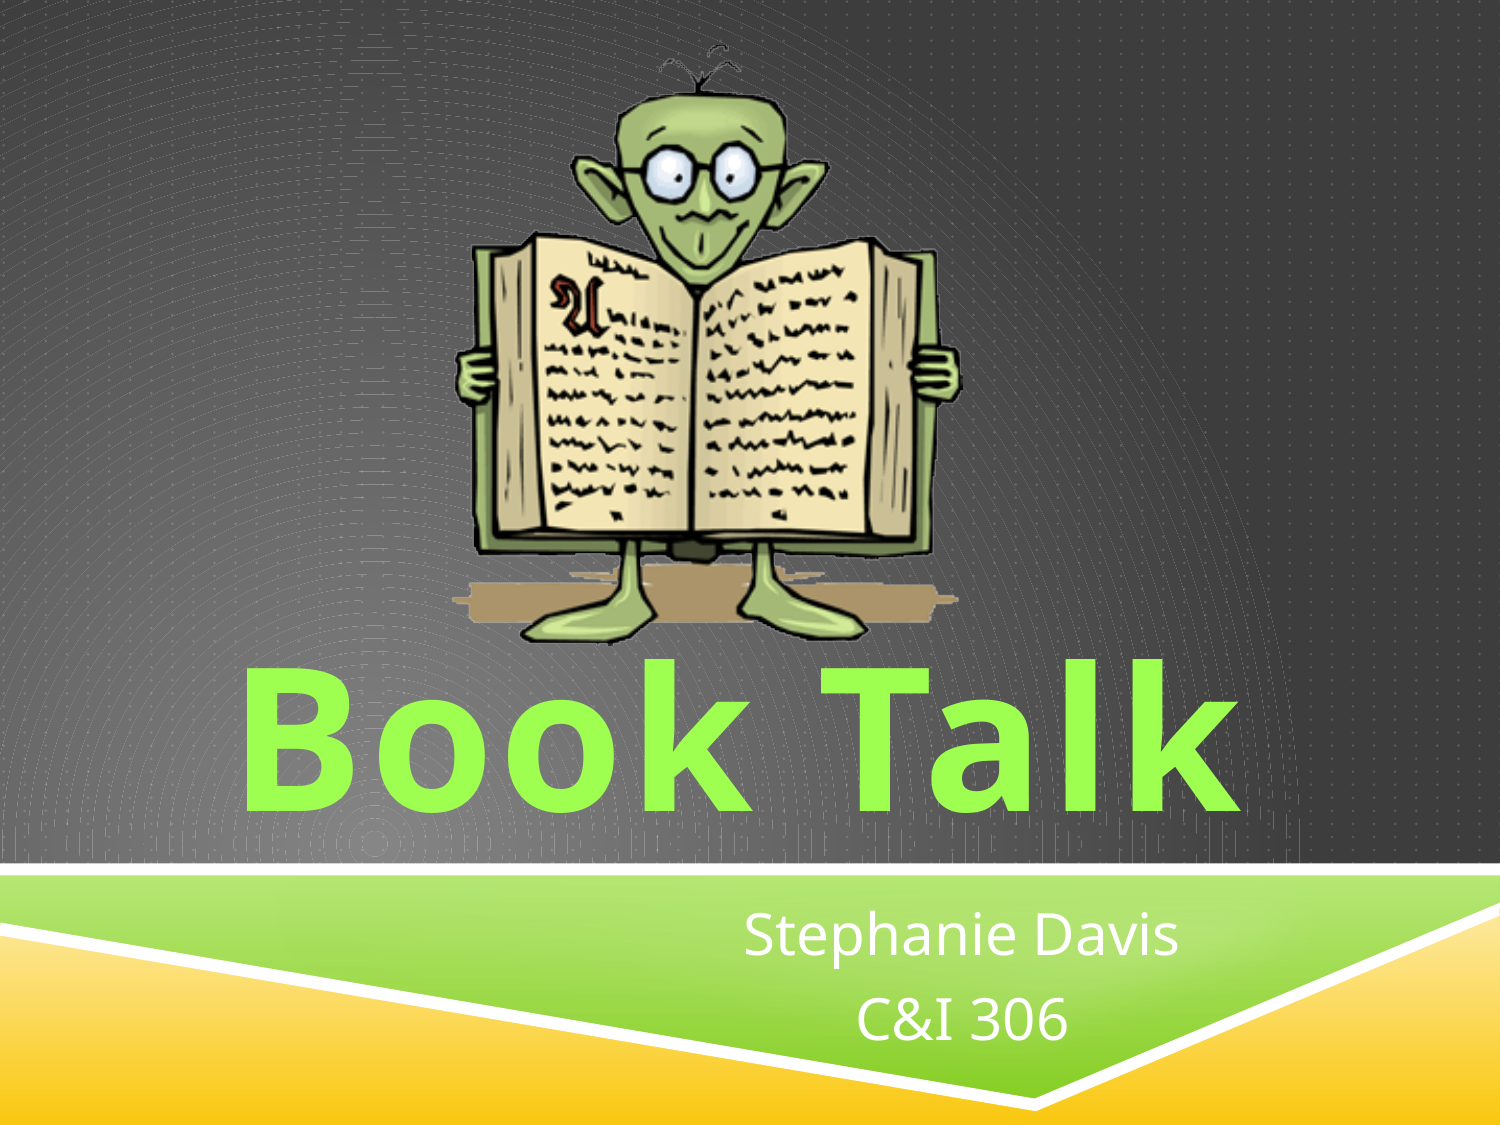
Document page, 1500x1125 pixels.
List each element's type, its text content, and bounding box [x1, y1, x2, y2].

picture [451, 45, 963, 647]
subtitle Stephanie Davis C&I 306 [643, 889, 1281, 1036]
text_box Book Talk [105, 604, 1368, 860]
